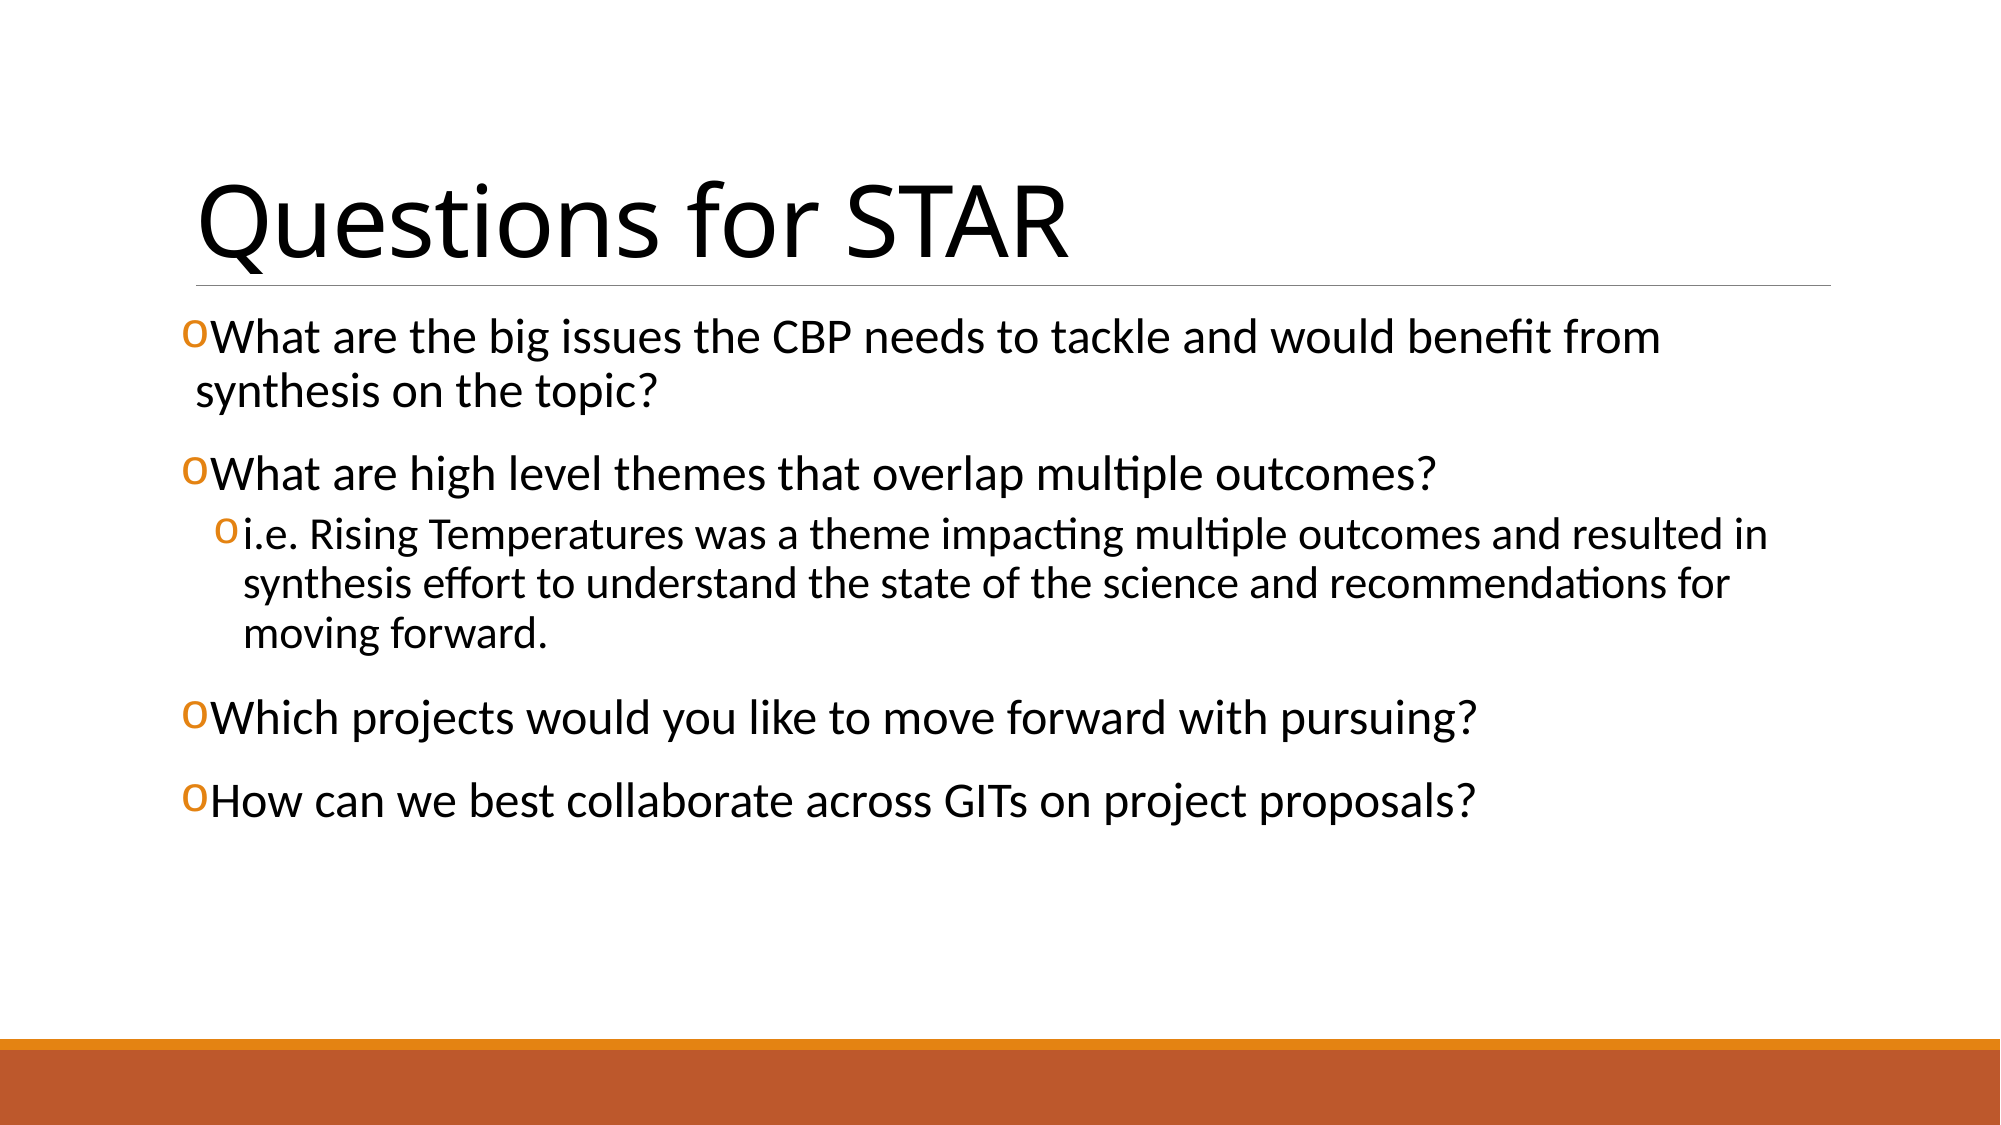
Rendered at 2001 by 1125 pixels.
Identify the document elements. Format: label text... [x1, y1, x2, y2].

list What are the big issues the CBP needs to tackle and would benefit from synthesis on the topic? What are high level themes that overlap multiple outcomes? i.e. Rising Temperatures was a theme impacting multiple outcomes and resulted in synthesis effort to understand the state of the science and recommendations for moving forward. Which projects would you like to move forward with pursuing? How can we best collaborate across GITs on project proposals? [180, 302, 1830, 963]
title Questions for STAR [180, 47, 1830, 285]
